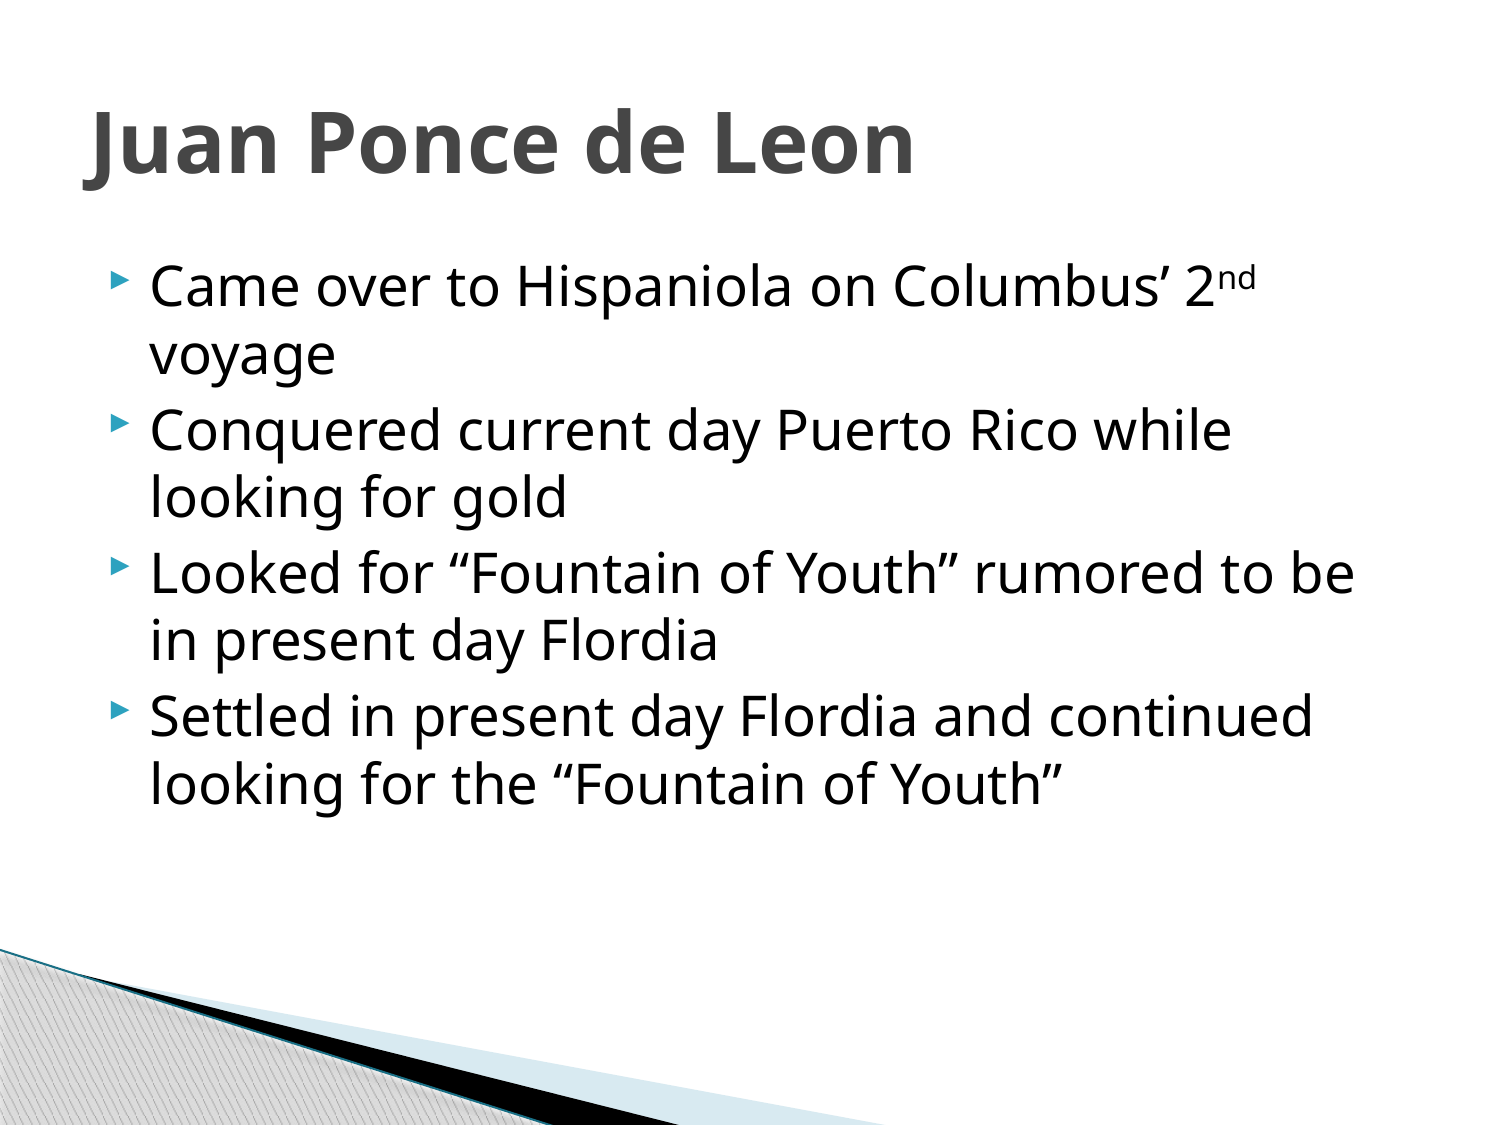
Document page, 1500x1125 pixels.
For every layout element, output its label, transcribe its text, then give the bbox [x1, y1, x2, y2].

title Juan Ponce de Leon [75, 45, 1425, 233]
list Came over to Hispaniola on Columbus’ 2nd voyage Conquered current day Puerto Rico while looking for gold Looked for “Fountain of Youth” rumored to be in present day Flordia Settled in present day Flordia and continued looking for the “Fountain of Youth” [75, 243, 1425, 986]
